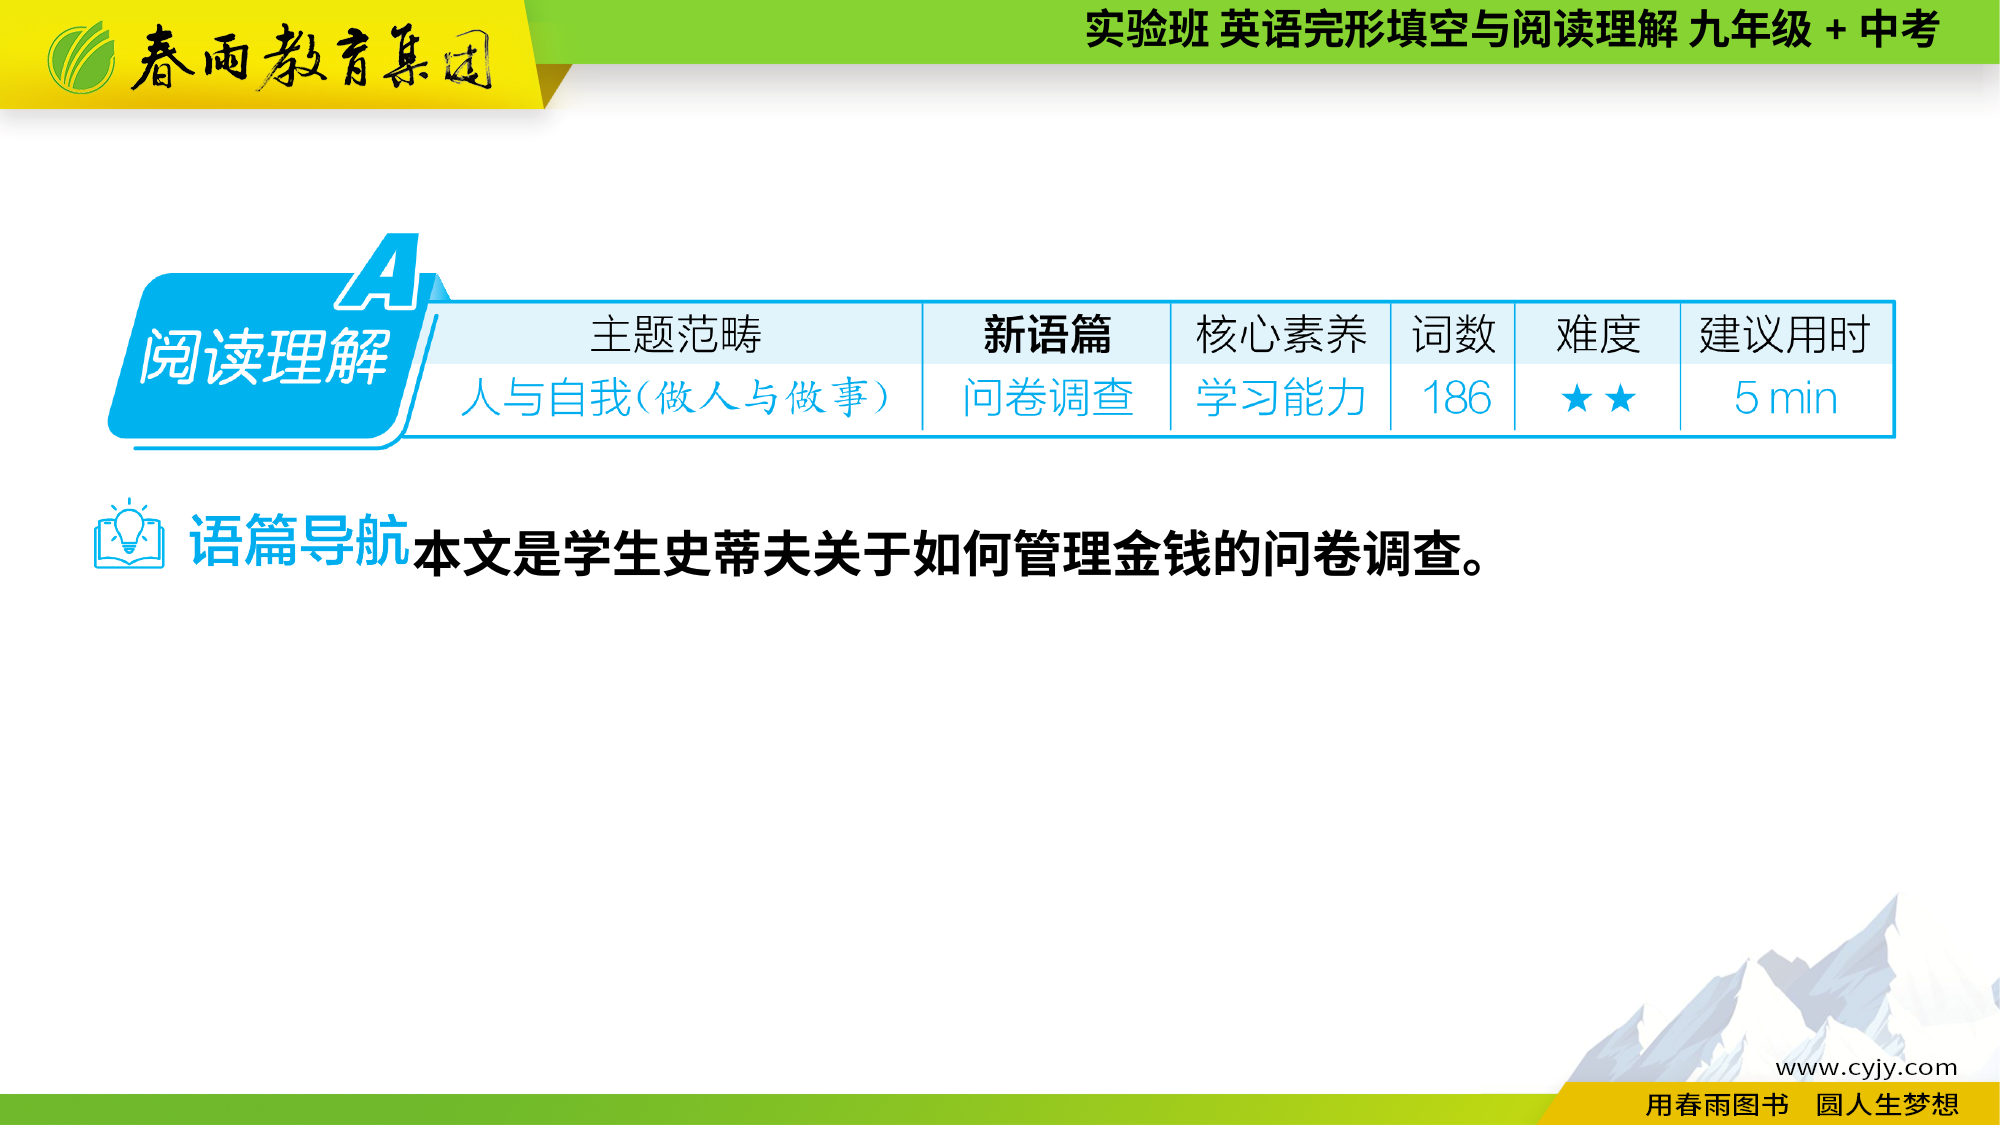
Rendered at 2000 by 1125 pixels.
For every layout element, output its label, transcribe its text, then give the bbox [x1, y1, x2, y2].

list 本文是学生史蒂夫关于如何管理金钱的问卷调查。 [59, 485, 1944, 580]
picture [0, 0, 2000, 1125]
